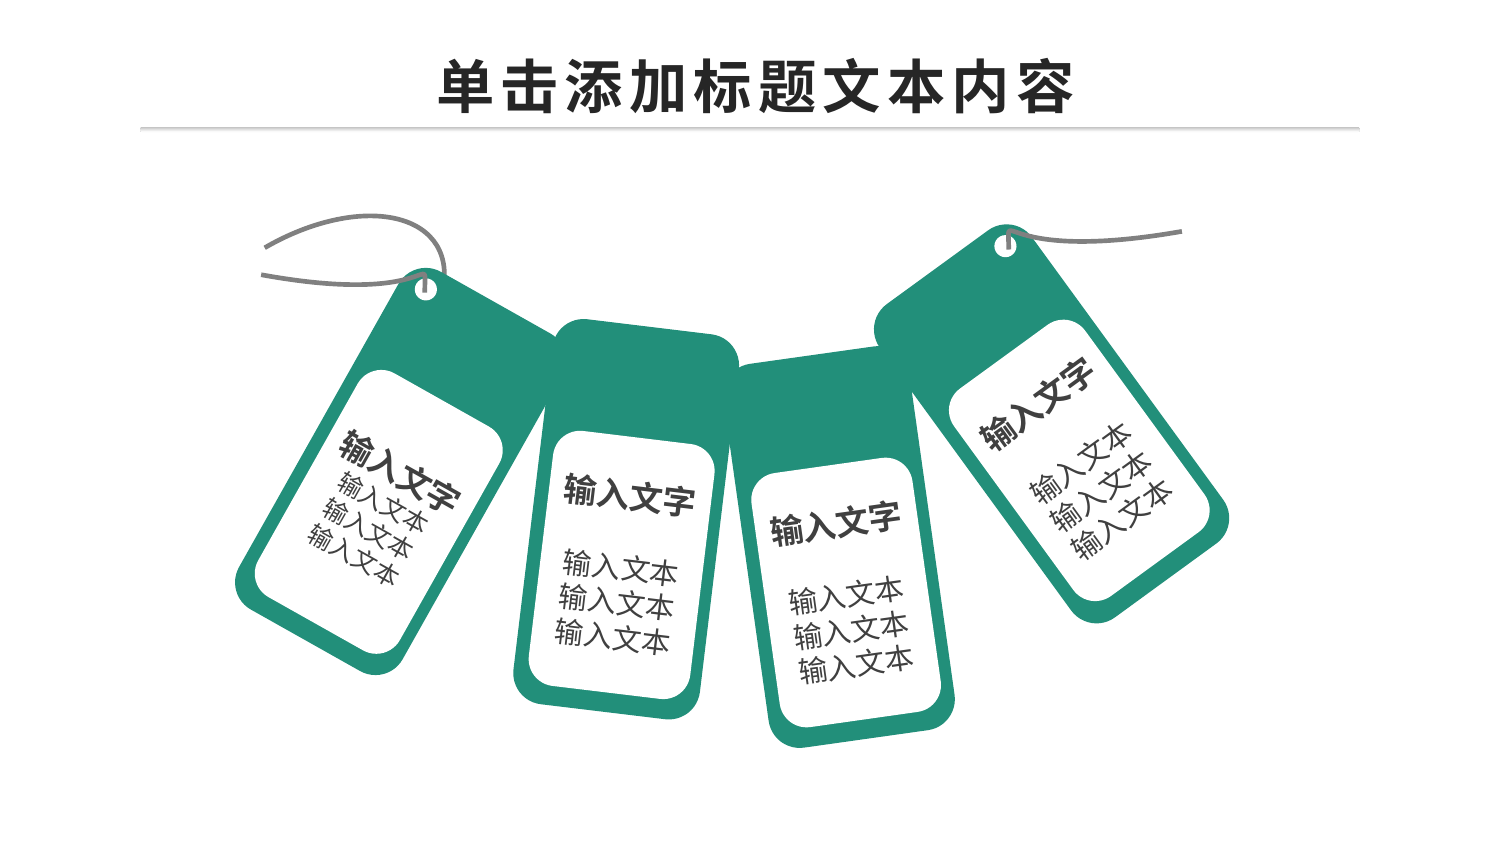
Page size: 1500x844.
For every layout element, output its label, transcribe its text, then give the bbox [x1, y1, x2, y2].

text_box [744, 353, 934, 741]
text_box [151, 204, 495, 666]
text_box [532, 325, 721, 714]
text_box 单击添加标题文本内容 [265, 44, 1246, 126]
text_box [957, 160, 1188, 618]
